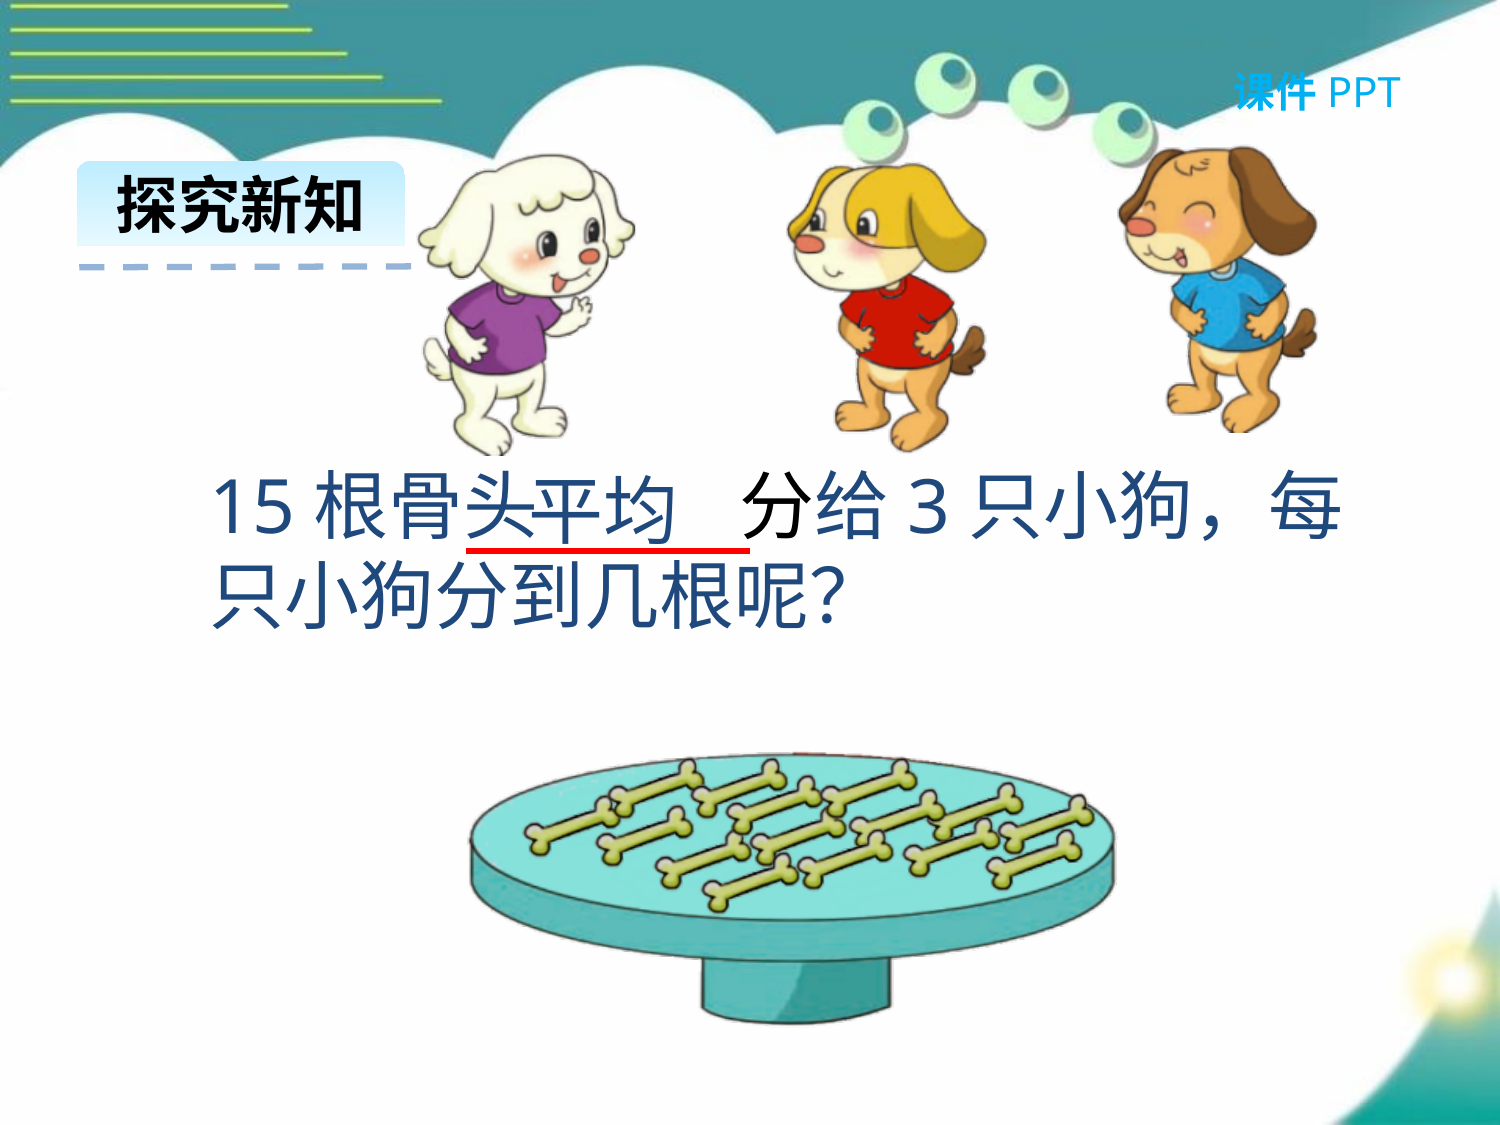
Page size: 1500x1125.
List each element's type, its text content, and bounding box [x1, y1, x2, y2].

text_box 平均 [513, 456, 745, 548]
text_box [76, 160, 420, 268]
picture [0, 0, 1500, 1125]
text_box 15根骨头 分给3只小狗，每只小狗分到几根呢？ [194, 451, 1400, 646]
text_box 课件PPT [1218, 58, 1418, 124]
